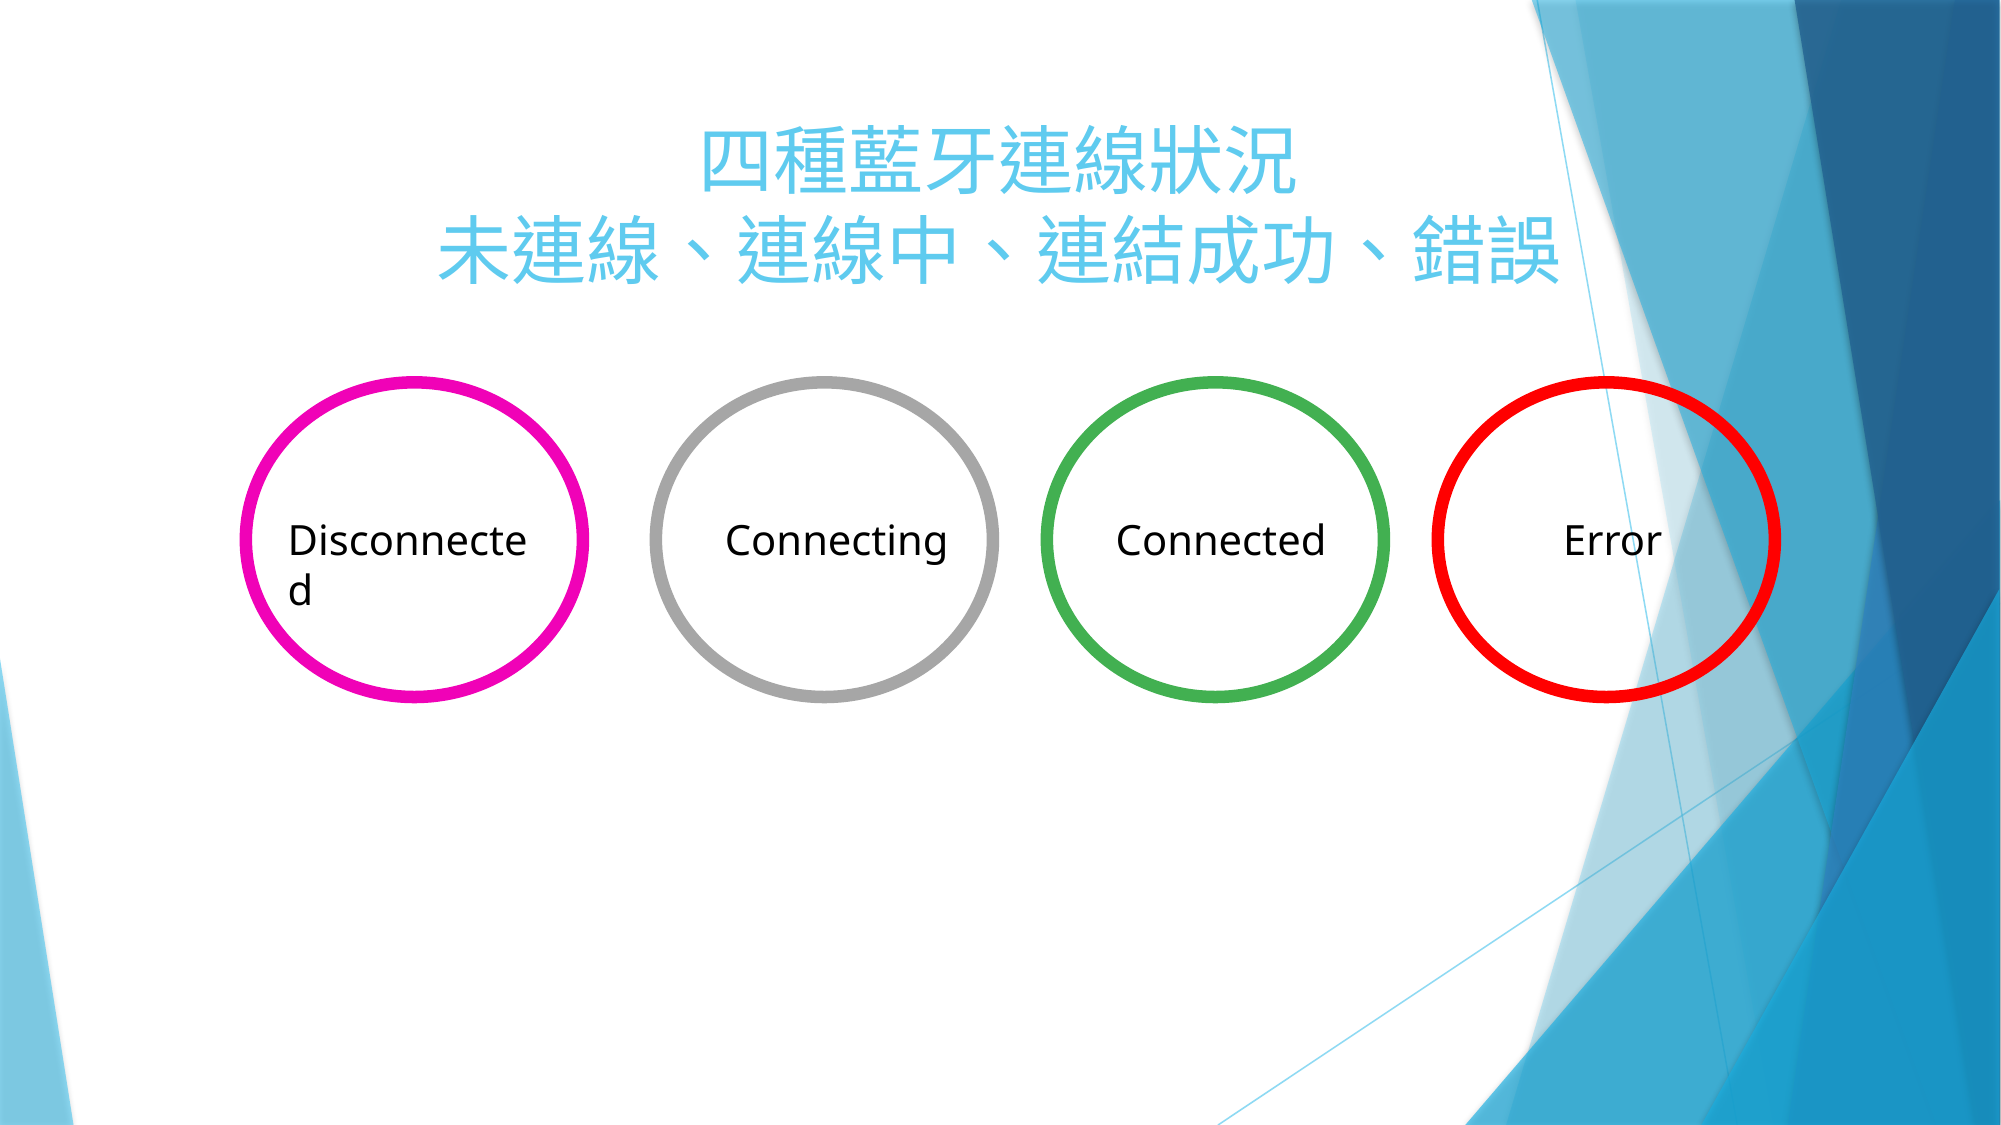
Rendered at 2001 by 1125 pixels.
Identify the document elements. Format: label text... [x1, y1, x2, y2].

text_box Error [1548, 506, 1680, 572]
text_box [244, 380, 585, 699]
text_box [1045, 380, 1382, 699]
text_box [1436, 380, 1777, 699]
title 四種藍牙連線狀況 未連線、連線中、連結成功、錯誤 [293, 106, 1705, 323]
text_box Connecting [710, 506, 993, 572]
text_box [654, 380, 991, 699]
text_box Connected [1100, 506, 1384, 572]
text_box Disconnected [272, 506, 556, 622]
